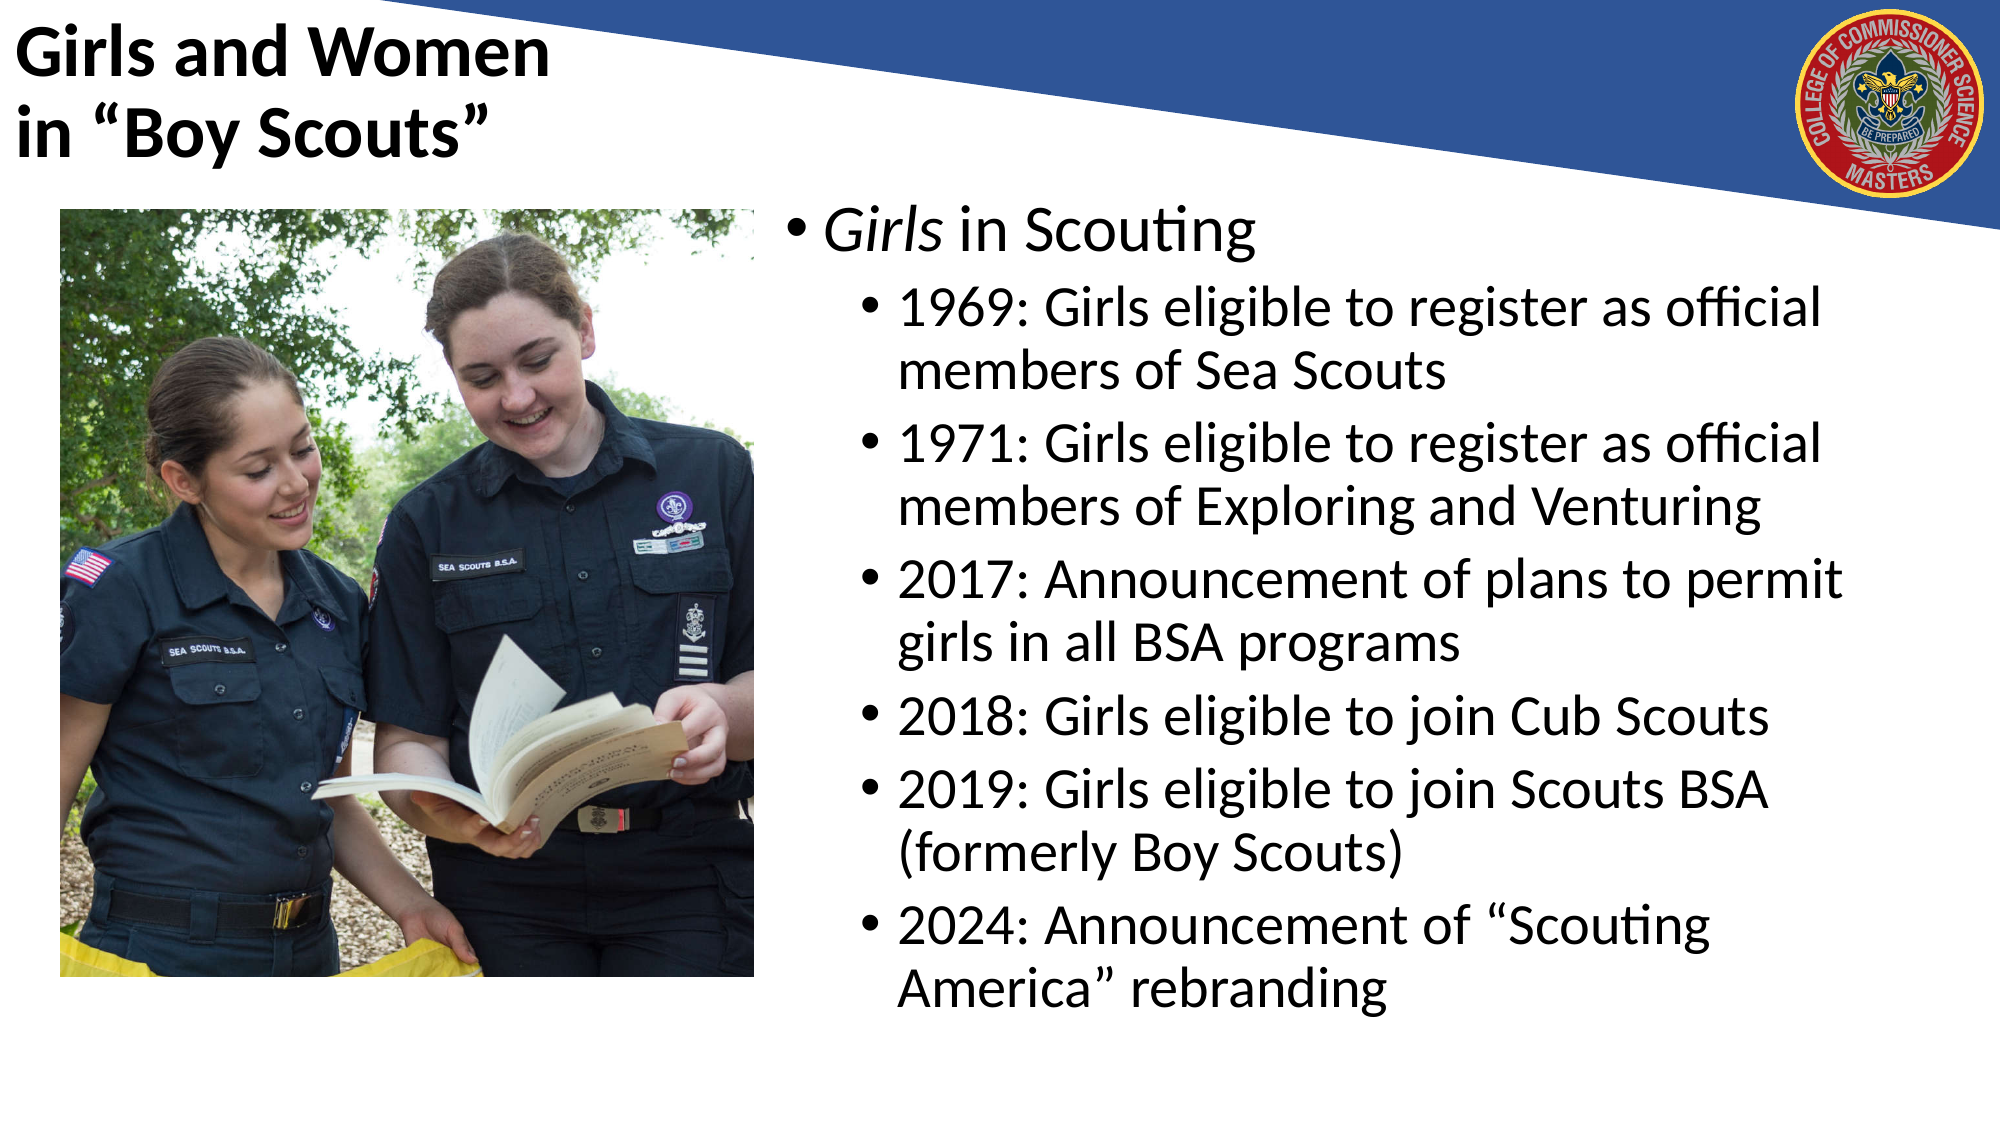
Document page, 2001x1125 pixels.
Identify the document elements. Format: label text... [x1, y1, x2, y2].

list Girls in Scouting 1969: Girls eligible to register as official members of Sea Scouts 1971: Girls eligible to register as official members of Exploring and Venturing 2017: Announcement of plans to permit girls in all BSA programs 2018: Girls eligible to join Cub Scouts 2019: Girls eligible to join Scouts BSA (formerly Boy Scouts) 2024: Announcement of “Scouting America” rebranding [770, 186, 1937, 1114]
picture [59, 209, 754, 977]
picture [1795, 9, 1984, 198]
title Girls and Women in “Boy Scouts” [0, 37, 943, 149]
